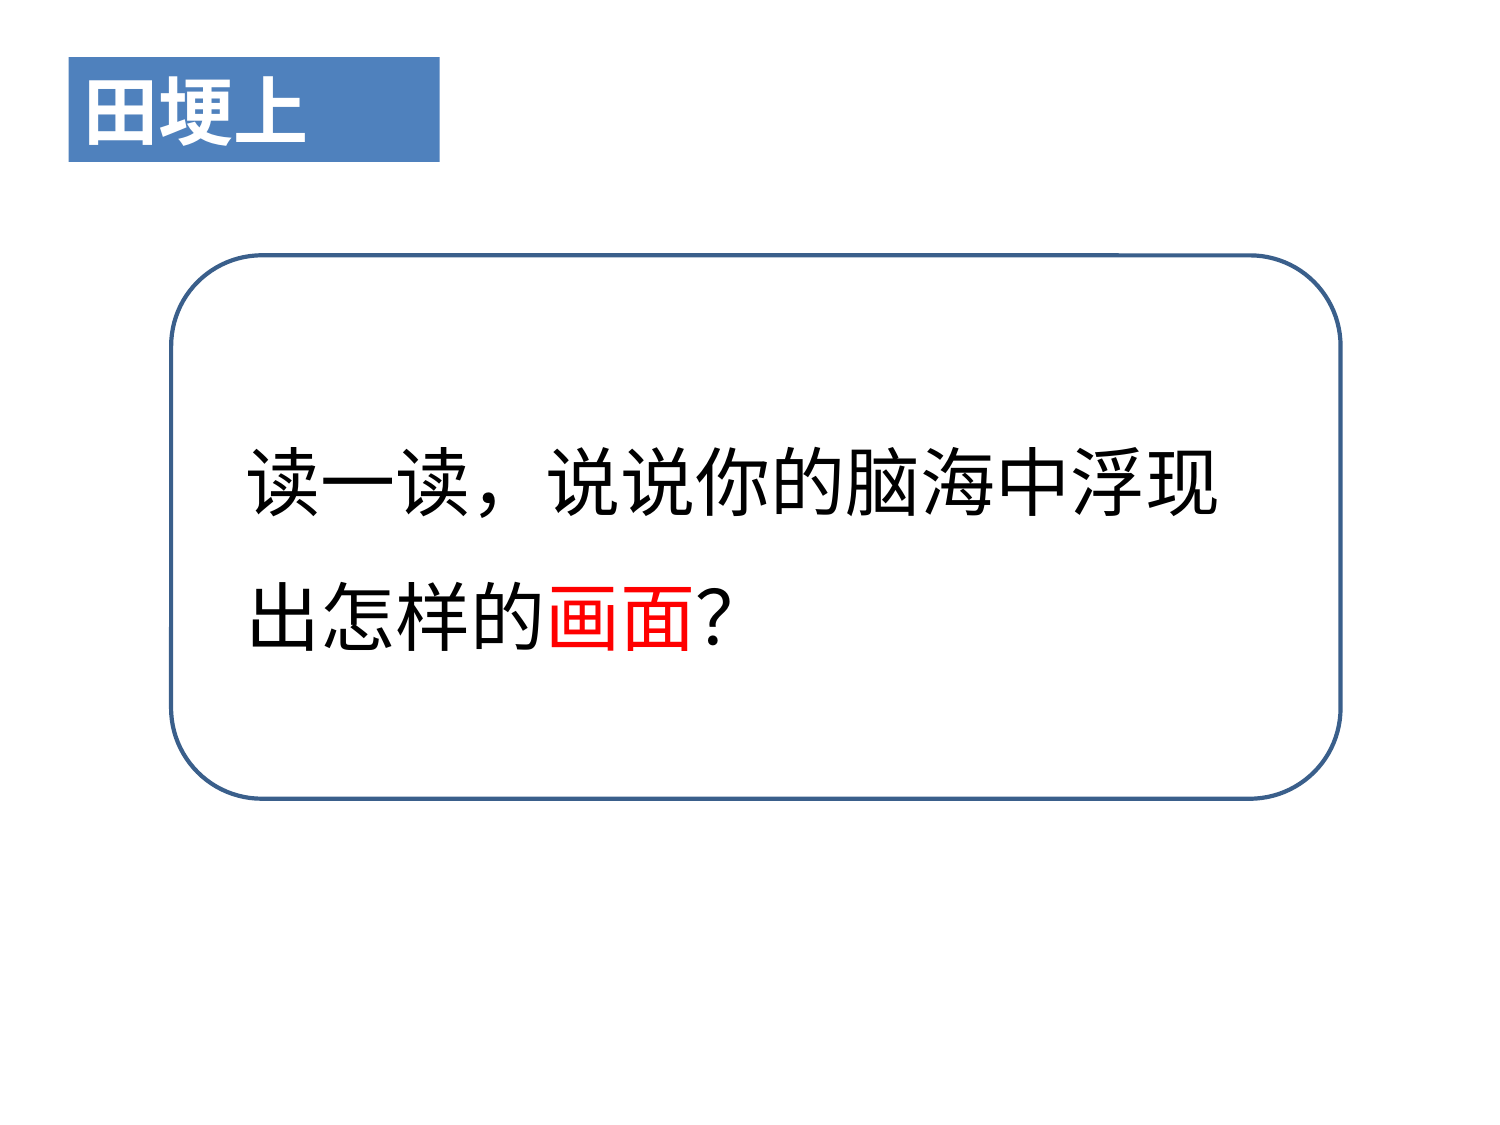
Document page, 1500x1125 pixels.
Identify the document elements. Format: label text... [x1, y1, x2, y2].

text_box 田埂上 [68, 57, 440, 162]
text_box [168, 253, 1343, 801]
text_box 读一读，说说你的脑海中浮现出怎样的画面？ [230, 383, 1282, 668]
